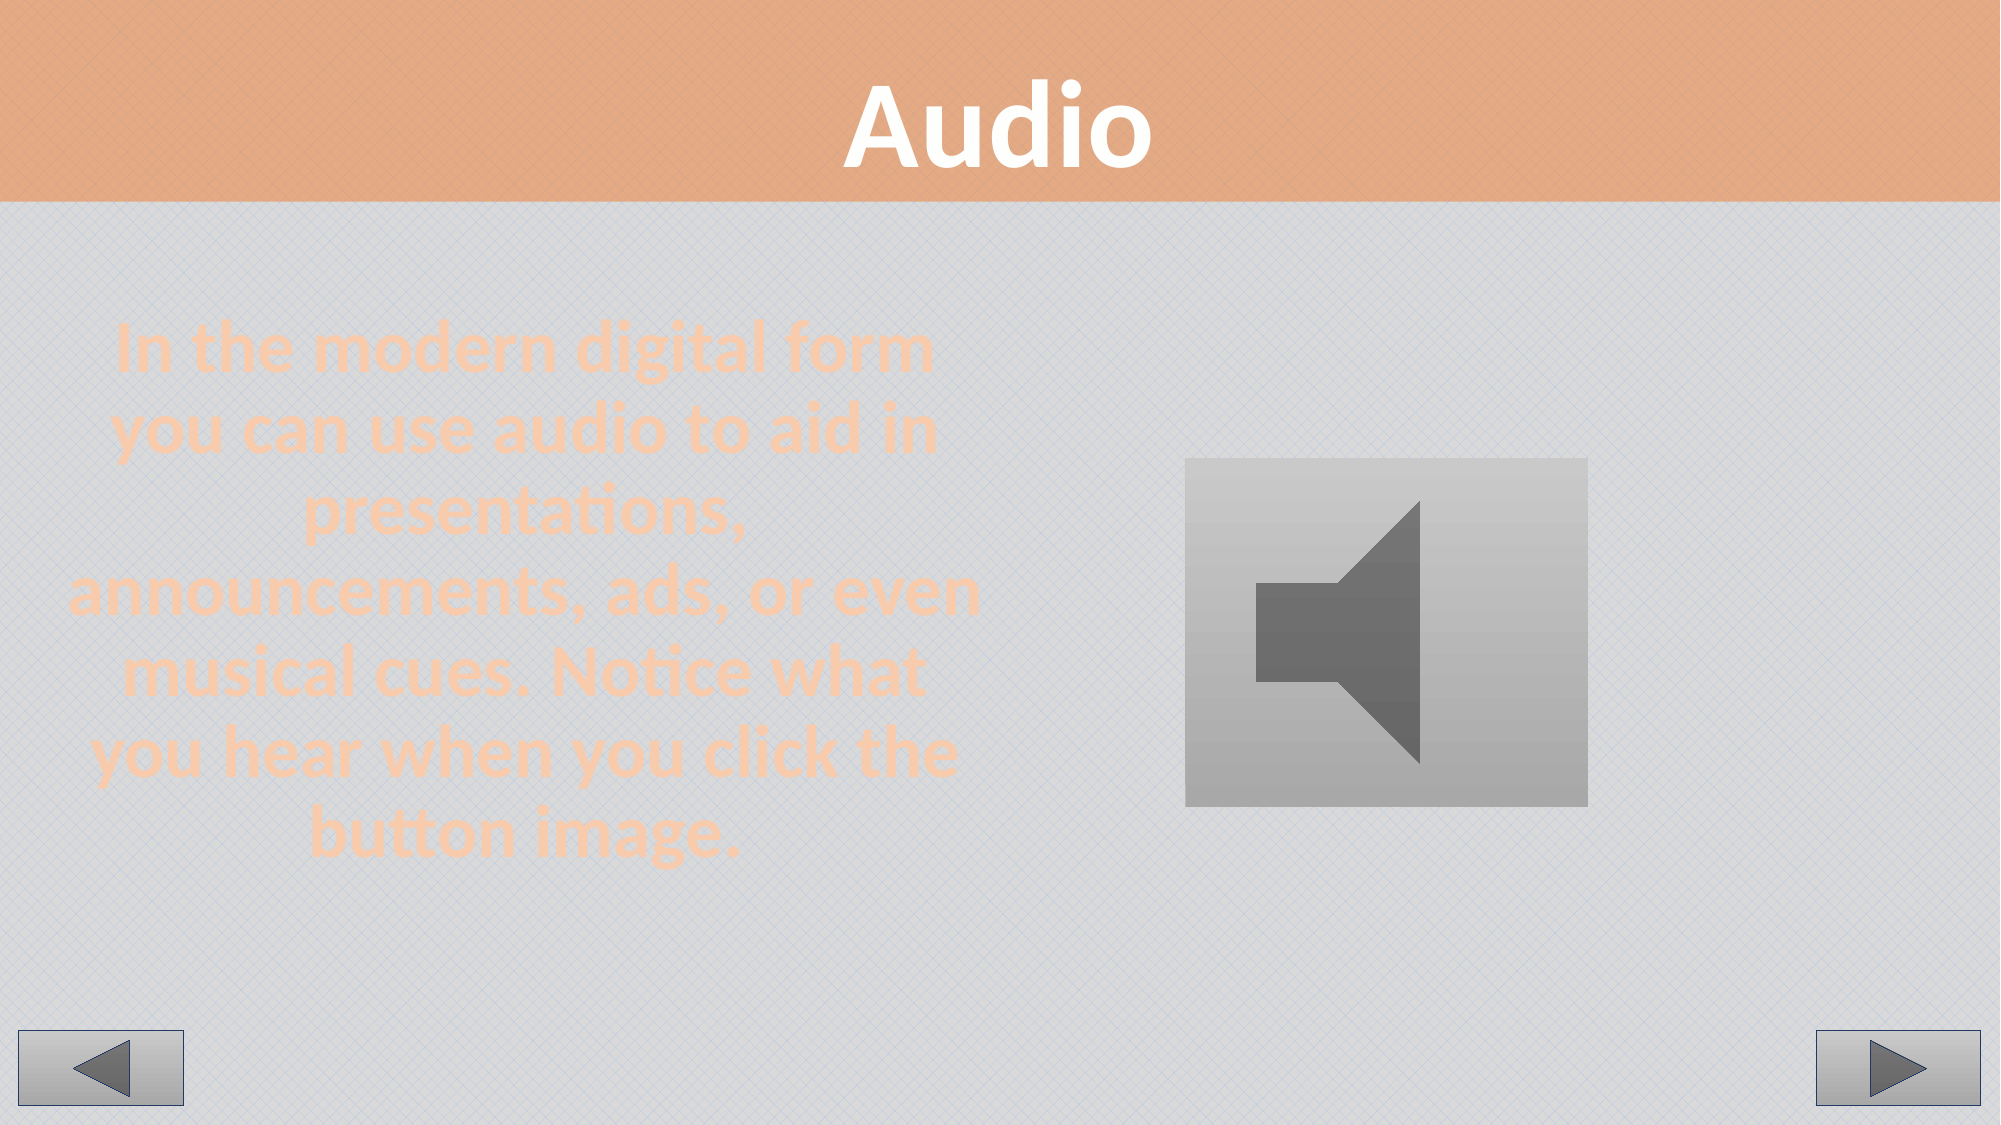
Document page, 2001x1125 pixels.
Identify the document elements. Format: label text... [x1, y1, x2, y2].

text_box Audio [0, 0, 2000, 202]
text_box [1185, 457, 1589, 808]
subtitle In the modern digital form you can use audio to aid in presentations, announcements, ads, or even musical cues. Notice what you hear when you click the button image. [51, 299, 1000, 991]
text_box [18, 1030, 184, 1106]
text_box [1816, 1030, 1981, 1106]
